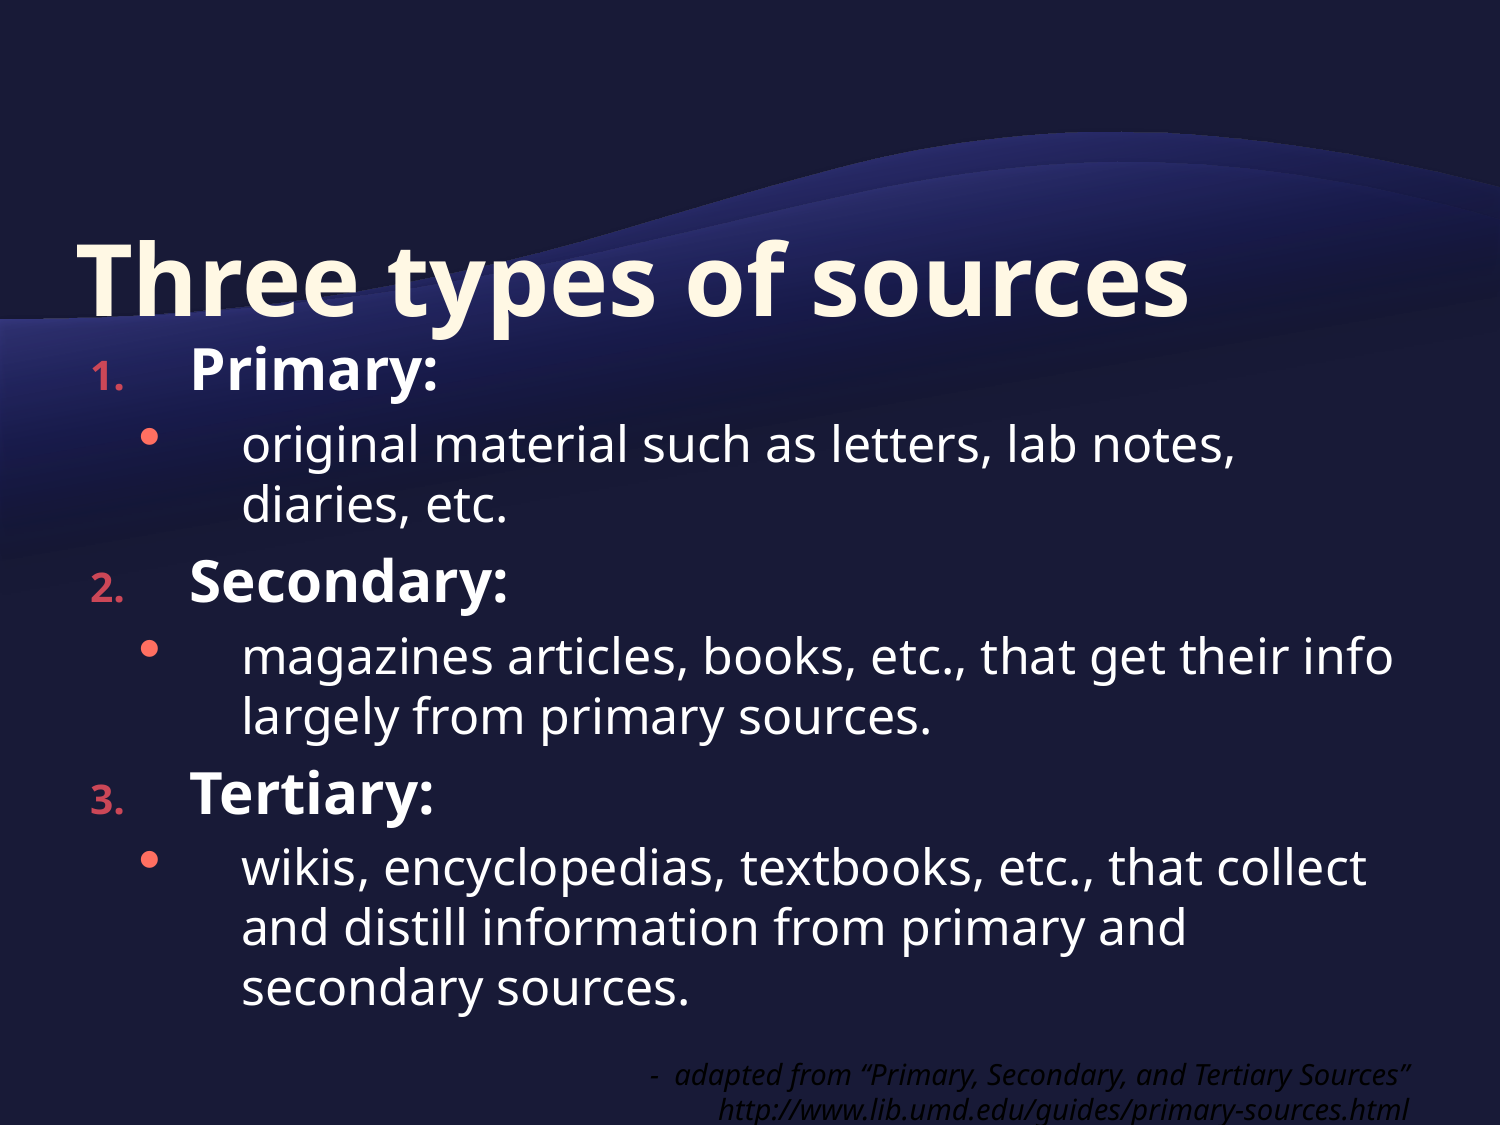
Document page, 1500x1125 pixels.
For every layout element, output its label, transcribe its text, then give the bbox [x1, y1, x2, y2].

list Primary: original material such as letters, lab notes, diaries, etc. Secondary: magazines articles, books, etc., that get their info largely from primary sources. Tertiary: wikis, encyclopedias, textbooks, etc., that collect and distill information from primary and secondary sources. - adapted from “Primary, Secondary, and Tertiary Sources” http://www.lib.umd.edu/guides/primary-sources.html [75, 324, 1425, 1068]
title Three types of sources [75, 87, 1425, 324]
